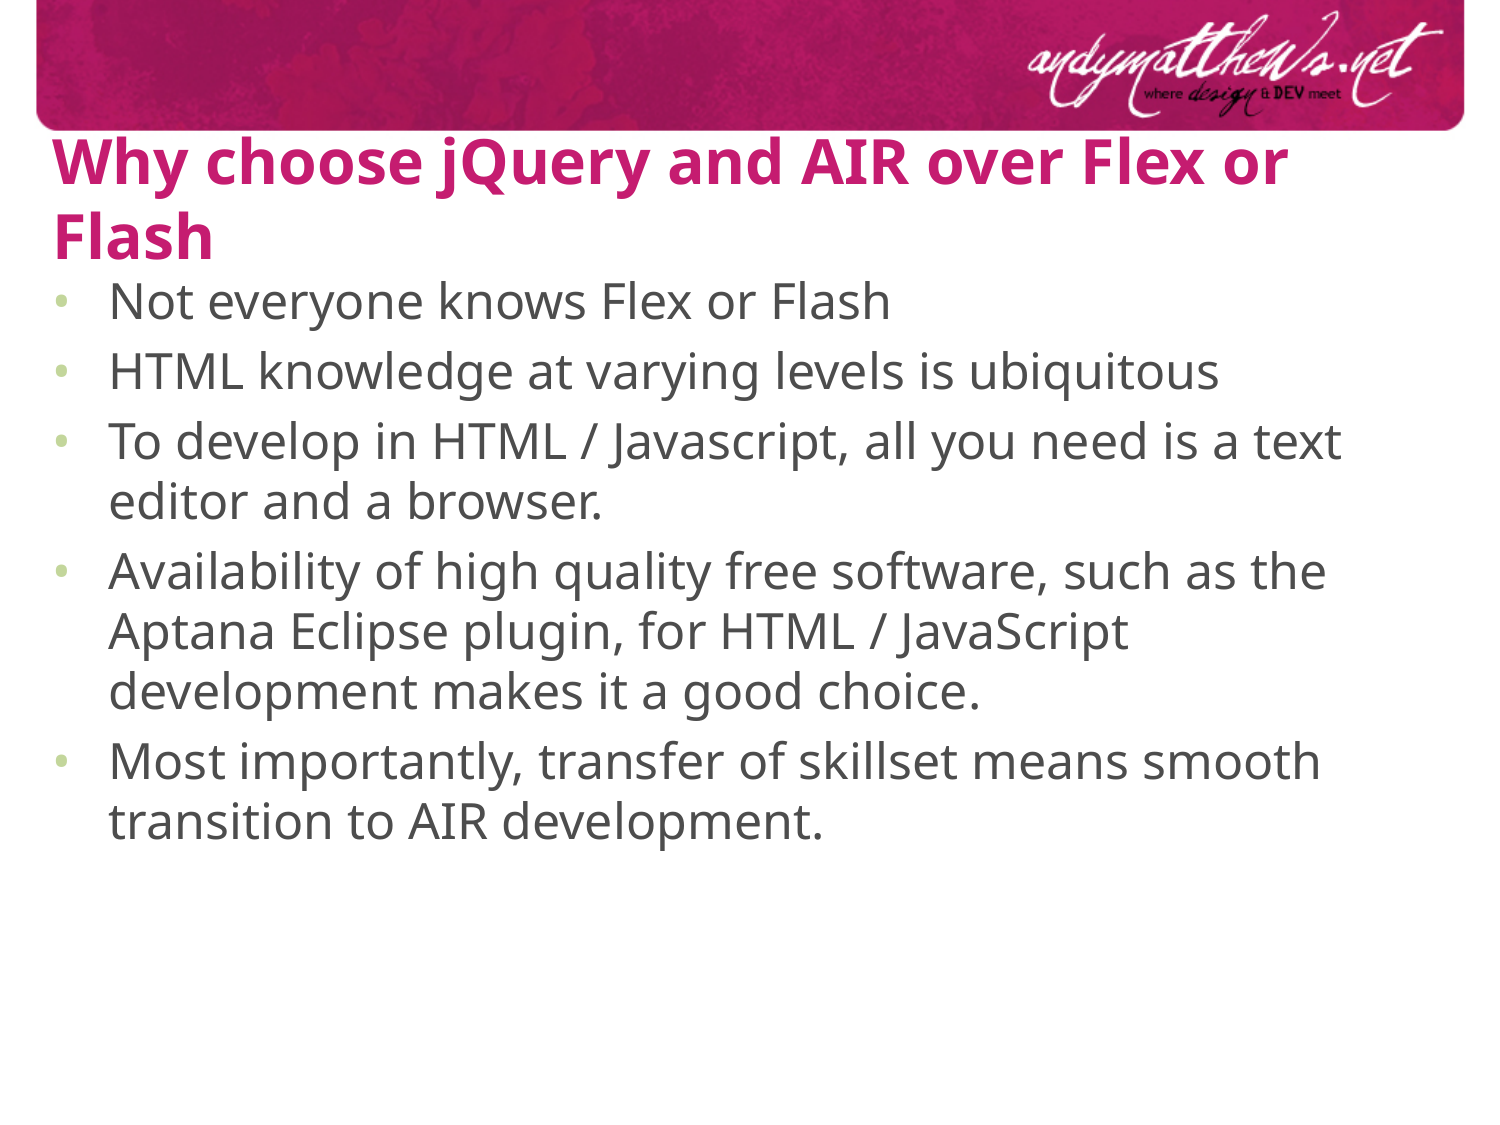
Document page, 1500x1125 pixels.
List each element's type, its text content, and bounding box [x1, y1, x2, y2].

picture [0, 0, 1500, 1125]
text_box Why choose jQuery and AIR over Flex or Flash [37, 149, 1463, 244]
text_box Not everyone knows Flex or Flash HTML knowledge at varying levels is ubiquitous To develop in HTML / Javascript, all you need is a text editor and a browser. Availability of high quality free software, such as the Aptana Eclipse plugin, for HTML / JavaScript development makes it a good choice. Most importantly, transfer of skillset means smooth transition to AIR development. [37, 262, 1463, 1088]
